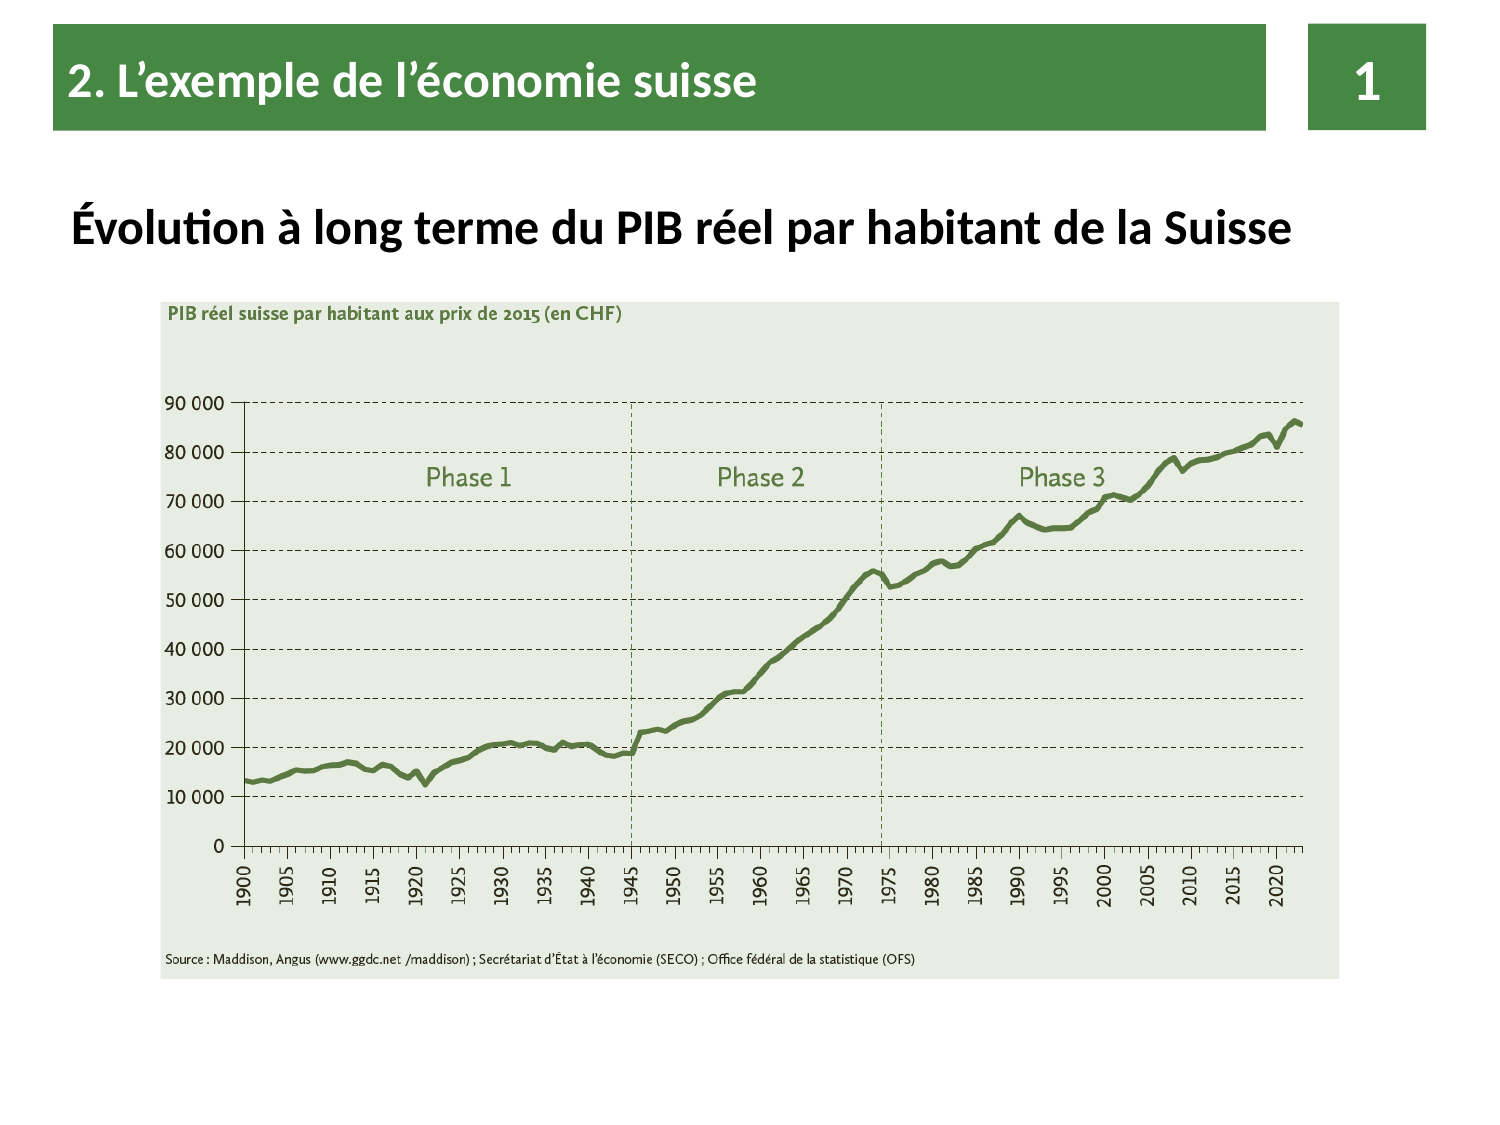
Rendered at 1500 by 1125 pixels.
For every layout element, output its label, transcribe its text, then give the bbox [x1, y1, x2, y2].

picture [160, 302, 1340, 979]
text_box 1 [1308, 23, 1427, 131]
text_box [770, 176, 1424, 237]
text_box 2. L’exemple de l’économie suisse [53, 24, 1266, 131]
text_box Évolution à long terme du PIB réel par habitant de la Suisse [56, 187, 1418, 263]
